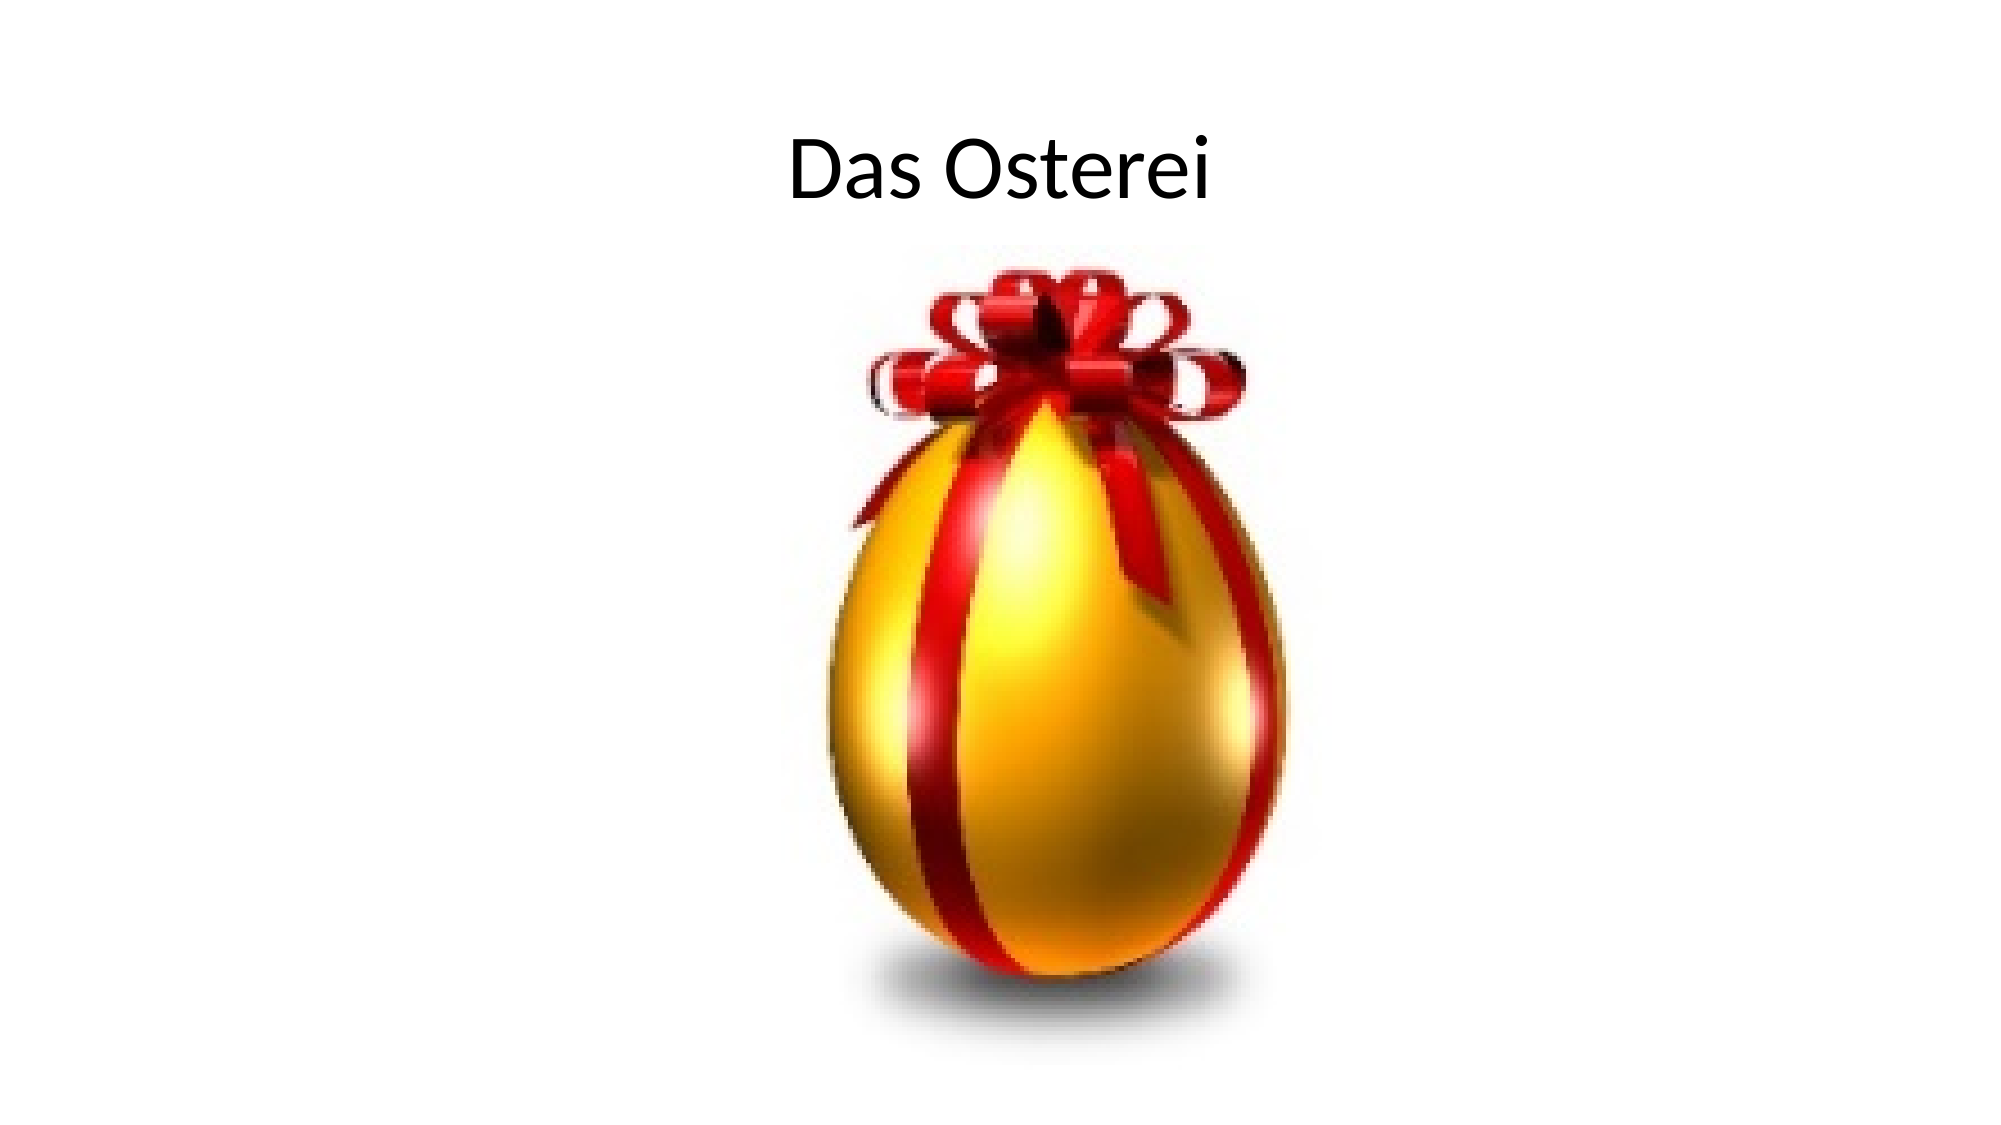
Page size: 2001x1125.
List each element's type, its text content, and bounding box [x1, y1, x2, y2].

title Das Osterei [137, 59, 1863, 278]
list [781, 245, 1332, 1083]
